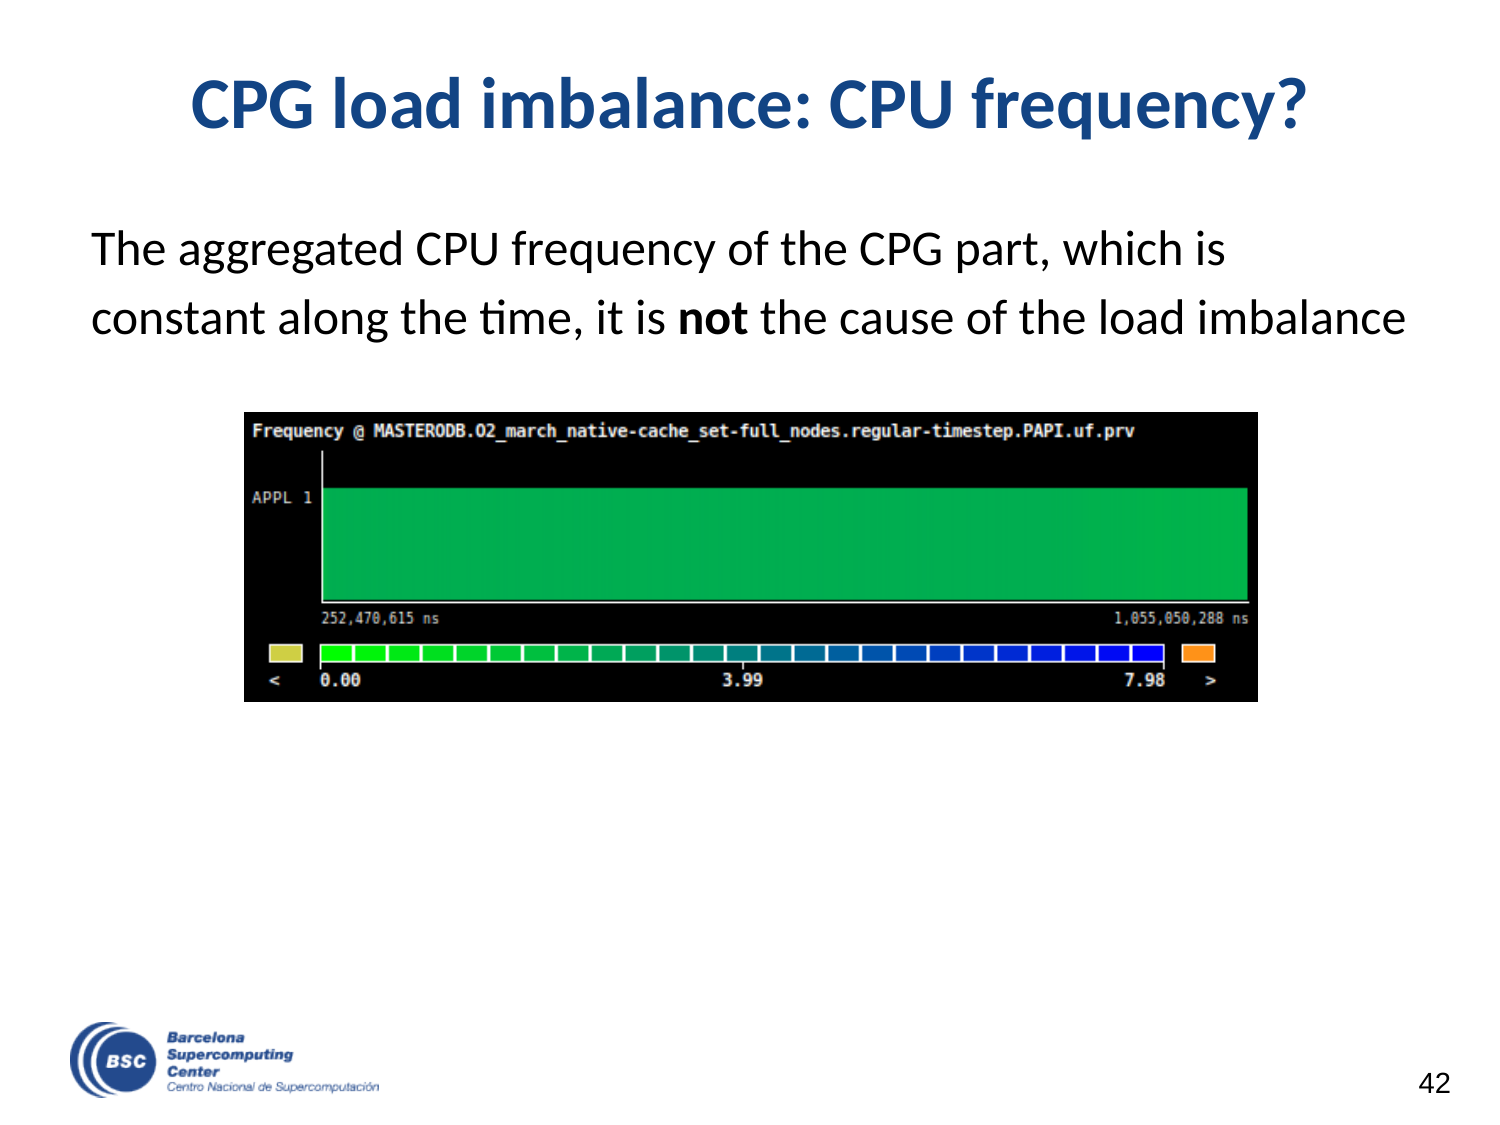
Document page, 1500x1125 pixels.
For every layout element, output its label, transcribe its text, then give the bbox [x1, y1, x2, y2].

title CPG load imbalance: CPU frequency? [76, 35, 1427, 174]
list The aggregated CPU frequency of the CPG part, which is constant along the time, it is not the cause of the load imbalance [76, 199, 1427, 387]
picture [244, 412, 1258, 702]
picture [70, 1022, 379, 1098]
slide_number ‹#› [1403, 1038, 1494, 1125]
